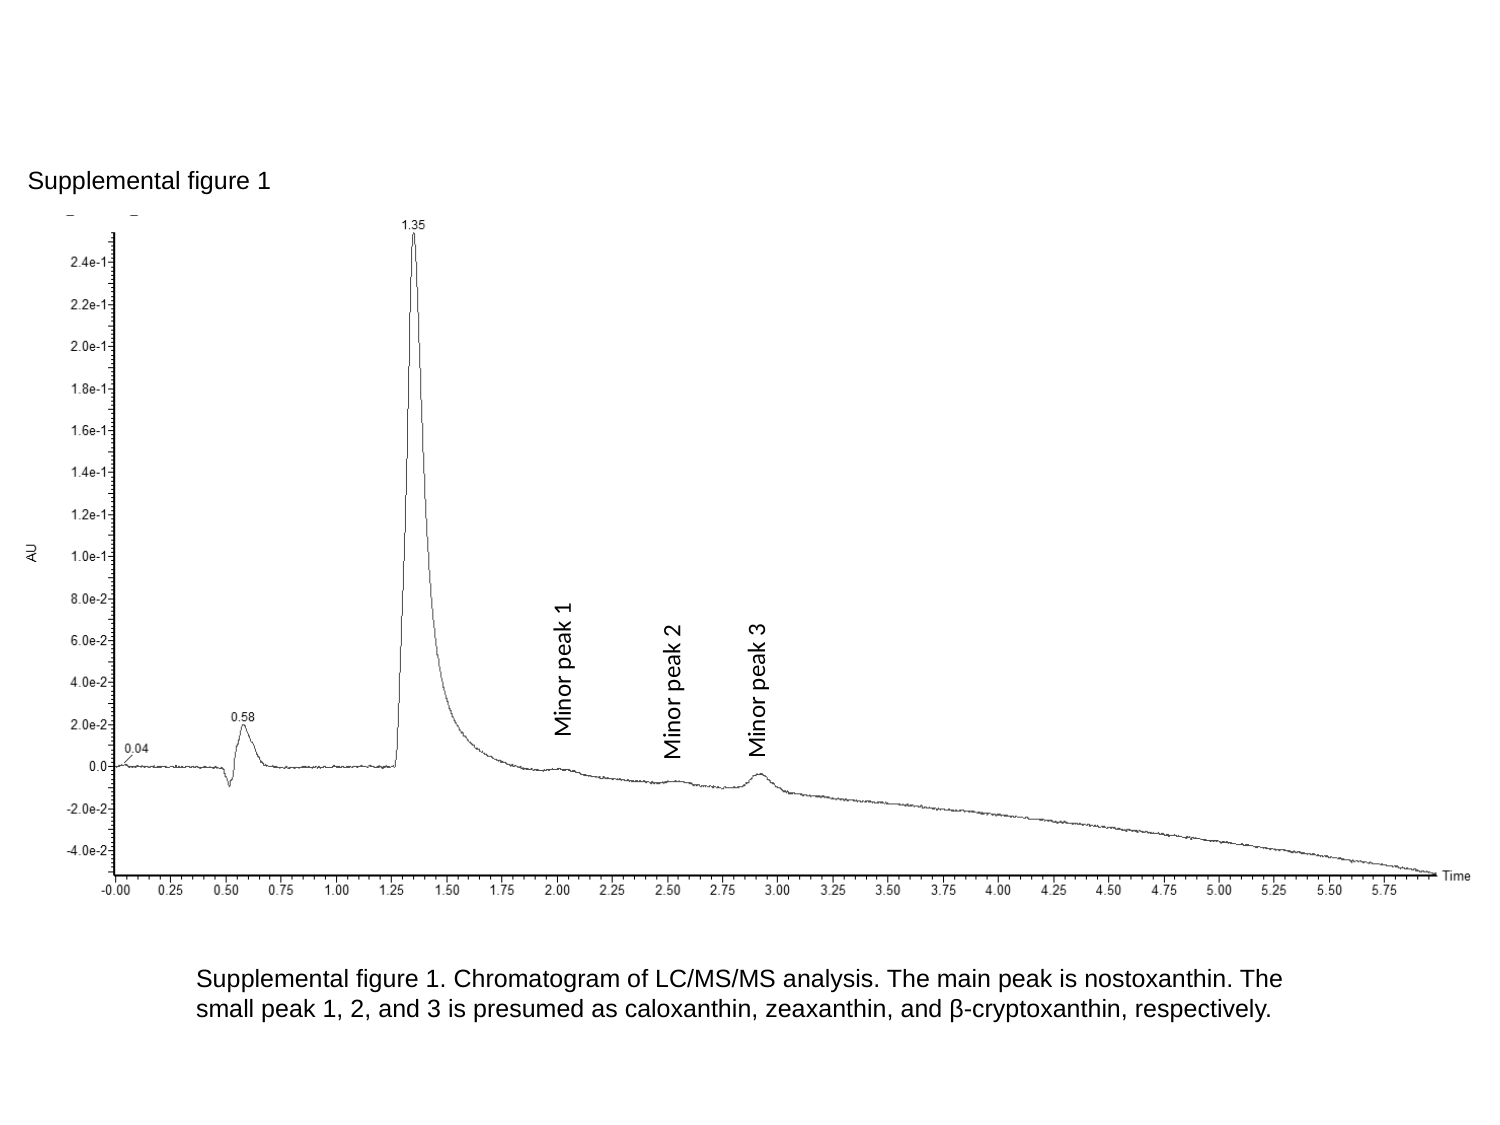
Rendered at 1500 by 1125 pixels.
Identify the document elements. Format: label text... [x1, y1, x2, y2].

text_box Supplemental figure 1. Chromatogram of LC/MS/MS analysis. The main peak is nostoxanthin. The small peak 1, 2, and 3 is presumed as caloxanthin, zeaxanthin, and β-cryptoxanthin, respectively. [181, 955, 1307, 1030]
text_box Supplemental figure 1 [12, 156, 319, 202]
picture [23, 215, 1477, 910]
